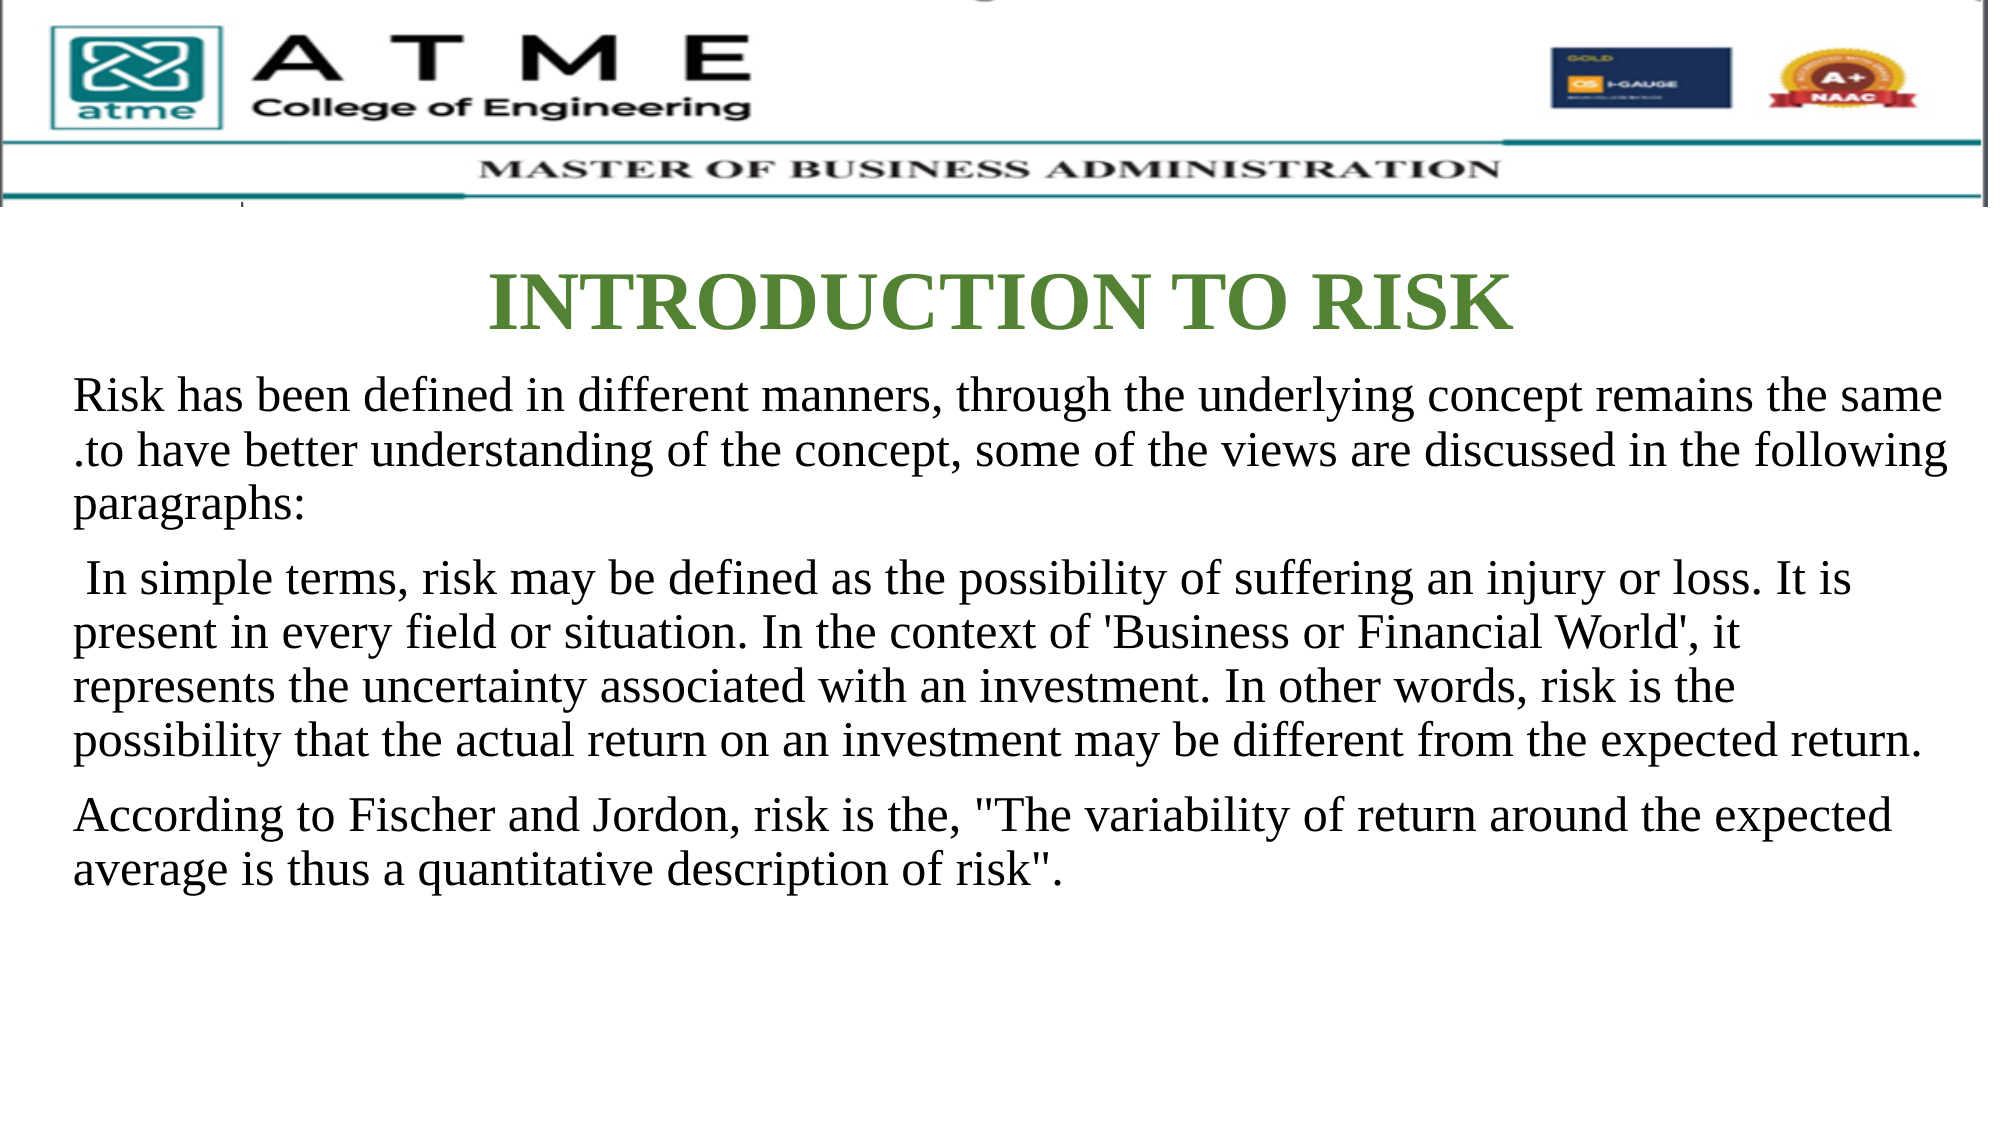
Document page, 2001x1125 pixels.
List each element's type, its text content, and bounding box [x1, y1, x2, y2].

picture [0, 0, 1988, 207]
list INTRODUCTION TO RISK Risk has been defined in different manners, through the underlying concept remains the same .to have better understanding of the concept, some of the views are discussed in the following paragraphs: In simple terms, risk may be defined as the possibility of suffering an injury or loss. It is present in every field or situation. In the context of 'Business or Financial World', it represents the uncertainty associated with an investment. In other words, risk is the possibility that the actual return on an investment may be different from the expected return. According to Fischer and Jordon, risk is the, "The variability of return around the expected average is thus a quantitative description of risk". [57, 250, 1966, 1045]
